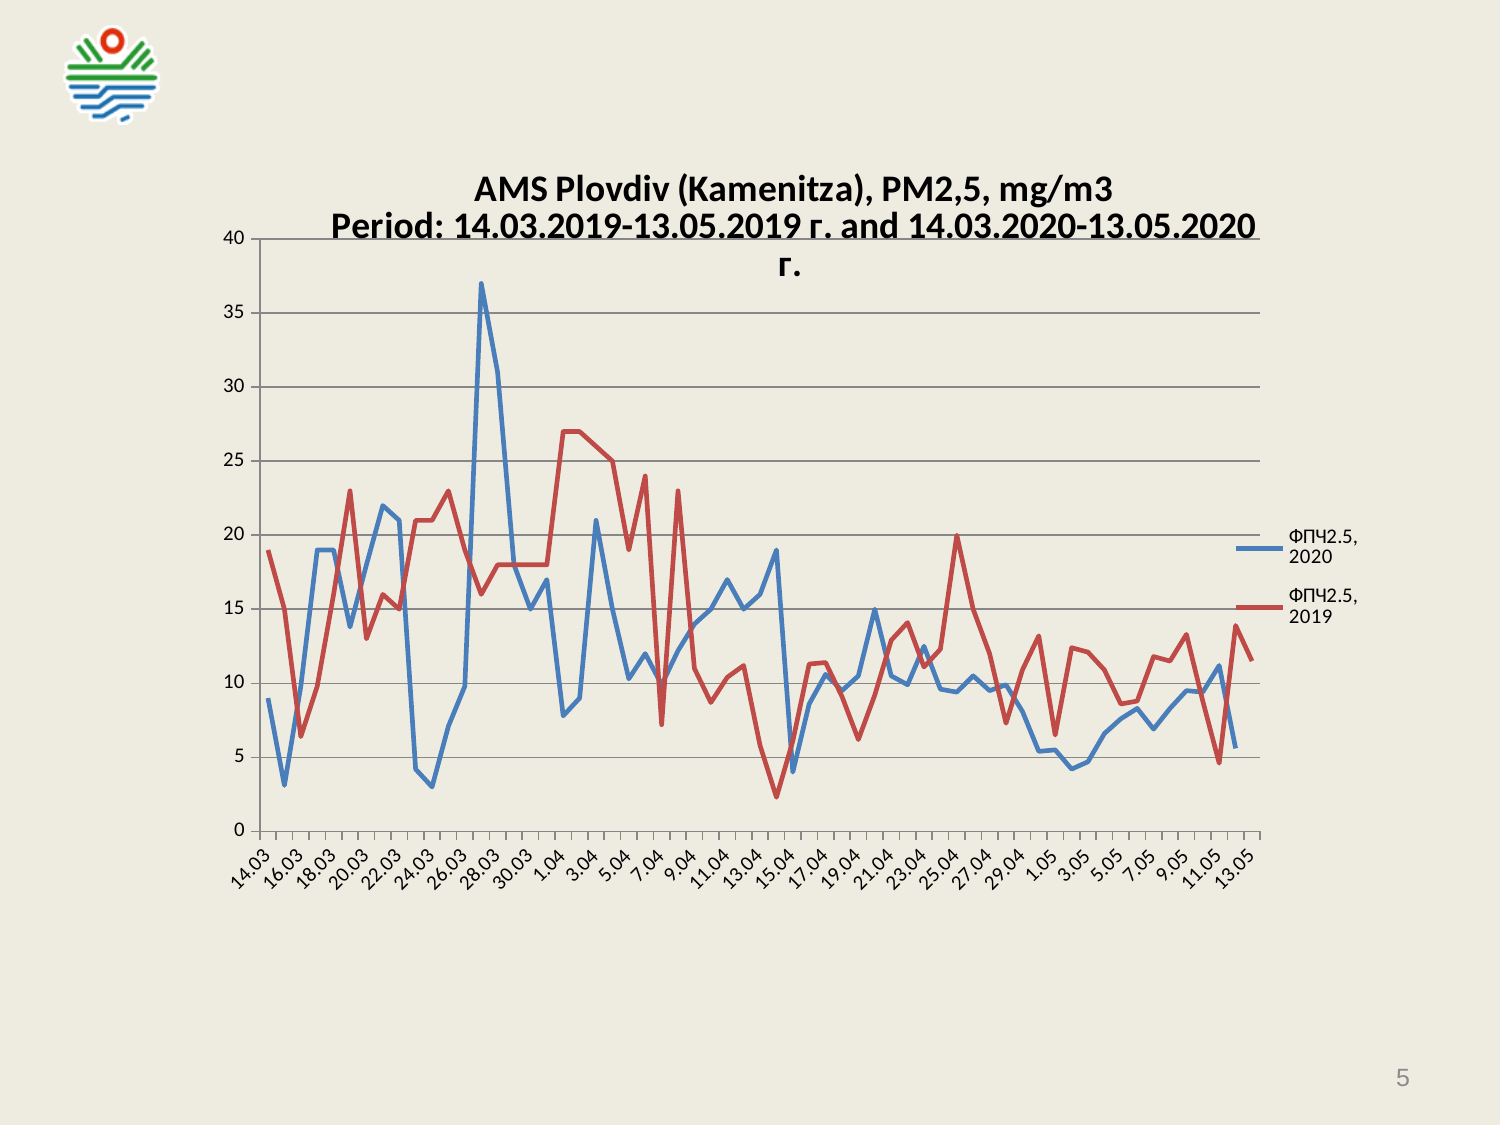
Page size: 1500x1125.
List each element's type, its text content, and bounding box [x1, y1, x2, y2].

text_box [50, 62, 1500, 477]
picture [62, 24, 163, 62]
slide_number 5 [1074, 1057, 1425, 1125]
chart [199, 137, 1388, 963]
